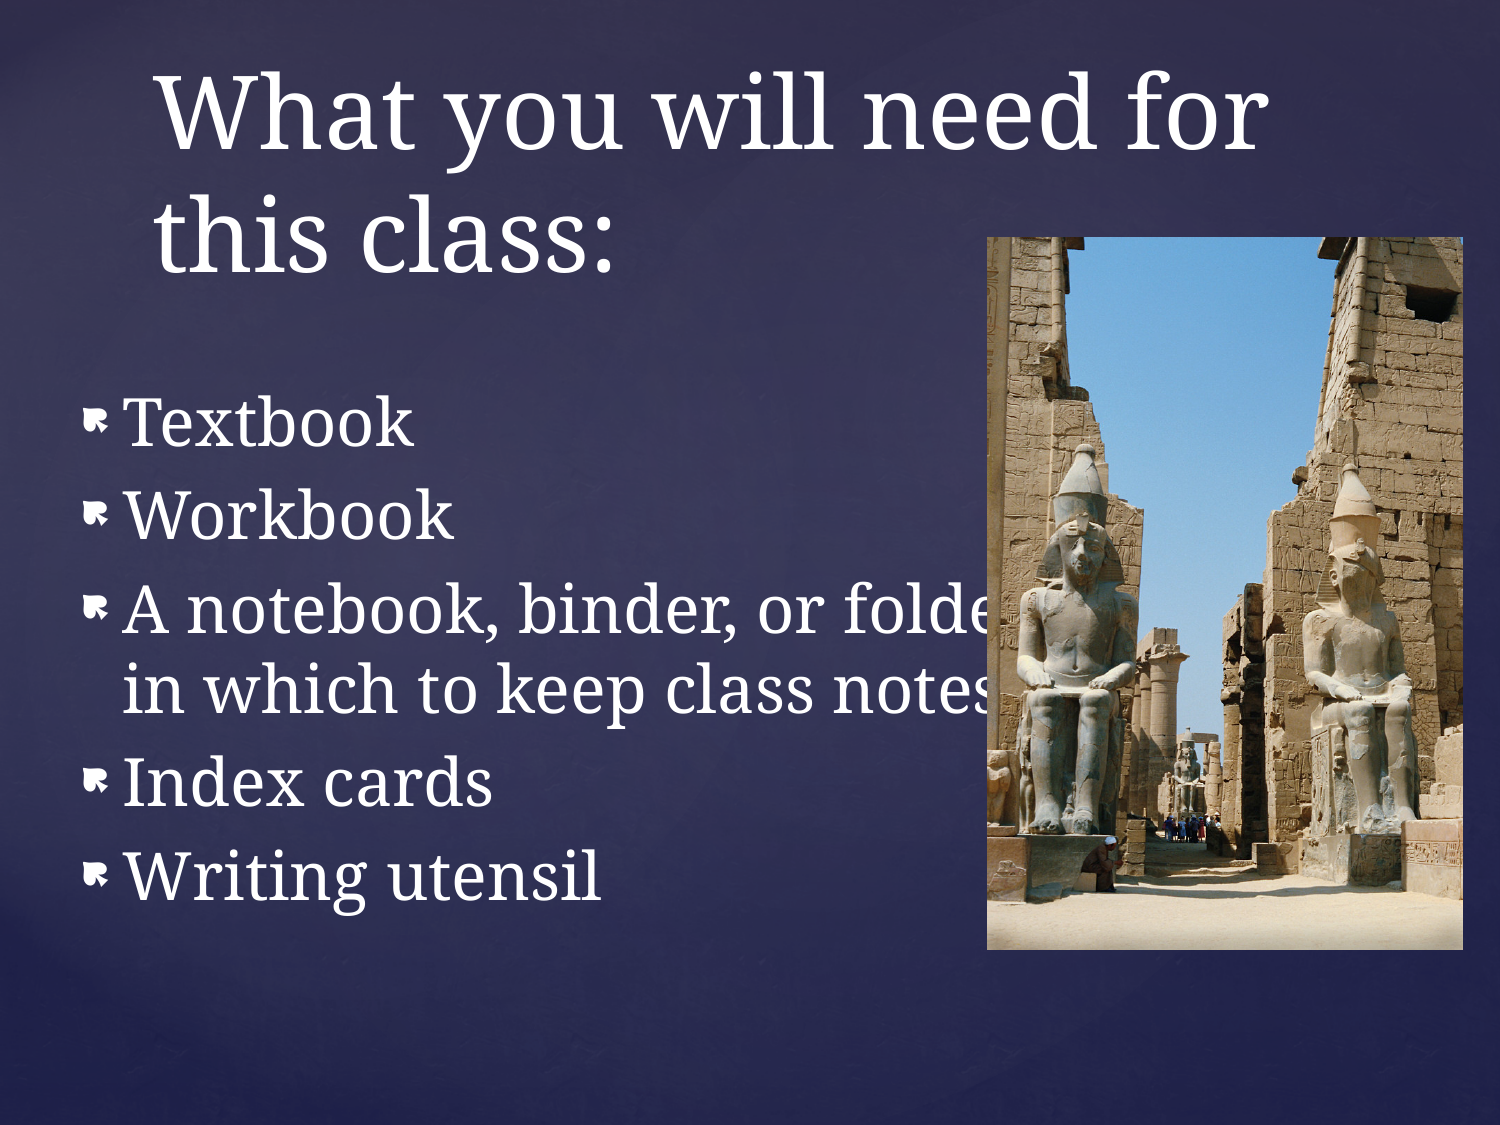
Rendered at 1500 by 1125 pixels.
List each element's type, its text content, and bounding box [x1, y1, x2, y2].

picture [986, 236, 1464, 951]
title What you will need for this class: [137, 149, 1375, 300]
list Textbook Workbook A notebook, binder, or folder in which to keep class notes Index cards Writing utensil [62, 346, 976, 947]
